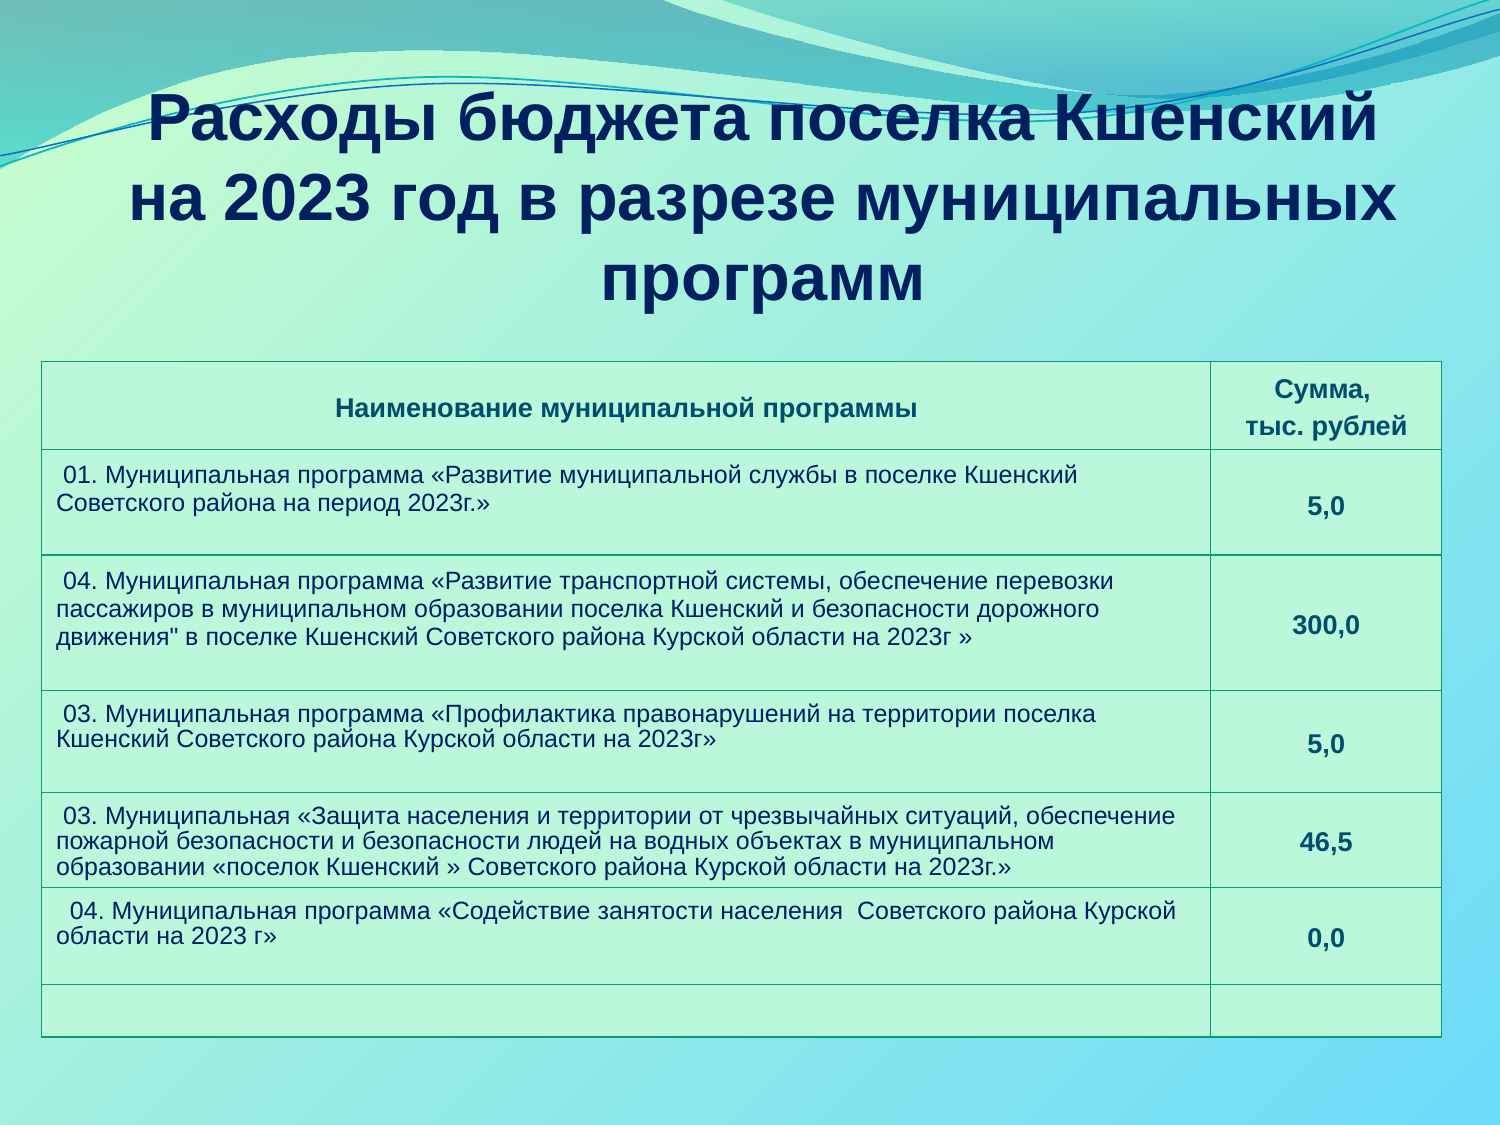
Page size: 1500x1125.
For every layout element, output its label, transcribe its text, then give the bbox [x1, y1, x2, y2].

table_cell 03. Муниципальная «Защита населения и территории от чрезвычайных ситуаций, обеспечение пожарной безопасности и безопасности людей на водных объектах в муниципальном образовании «поселок Кшенский » Советского района Курской области на 2023г.» [42, 793, 1210, 887]
table_cell 01. Муниципальная программа «Развитие муниципальной службы в поселке Кшенский Советского района на период 2023г.» [42, 450, 1210, 554]
table_cell 5,0 [1211, 691, 1441, 792]
text_box Расходы бюджета поселка Кшенский на 2023 год в разрезе муниципальных программ [88, 66, 1439, 315]
table_cell [42, 985, 1210, 1036]
table_cell 03. Муниципальная программа «Профилактика правонарушений на территории поселка Кшенский Советского района Курской области на 2023г» [42, 691, 1210, 792]
table_cell 300,0 [1211, 556, 1441, 690]
table_cell 0,0 [1211, 888, 1441, 984]
table_cell 46,5 [1211, 793, 1441, 887]
table_cell [1211, 985, 1441, 1036]
table_header Сумма, тыс. рублей [1211, 362, 1441, 449]
text_box [76, 0, 1427, 188]
table_header Наименование муниципальной программы [42, 362, 1210, 449]
table_cell 5,0 [1211, 450, 1441, 554]
table_cell 04. Муниципальная программа «Развитие транспортной системы, обеспечение перевозки пассажиров в муниципальном образовании поселка Кшенский и безопасности дорожного движения" в поселке Кшенский Советского района Курской области на 2023г » [42, 556, 1210, 690]
table_cell 04. Муниципальная программа «Содействие занятости населения Советского района Курской области на 2023 г» [42, 888, 1210, 984]
